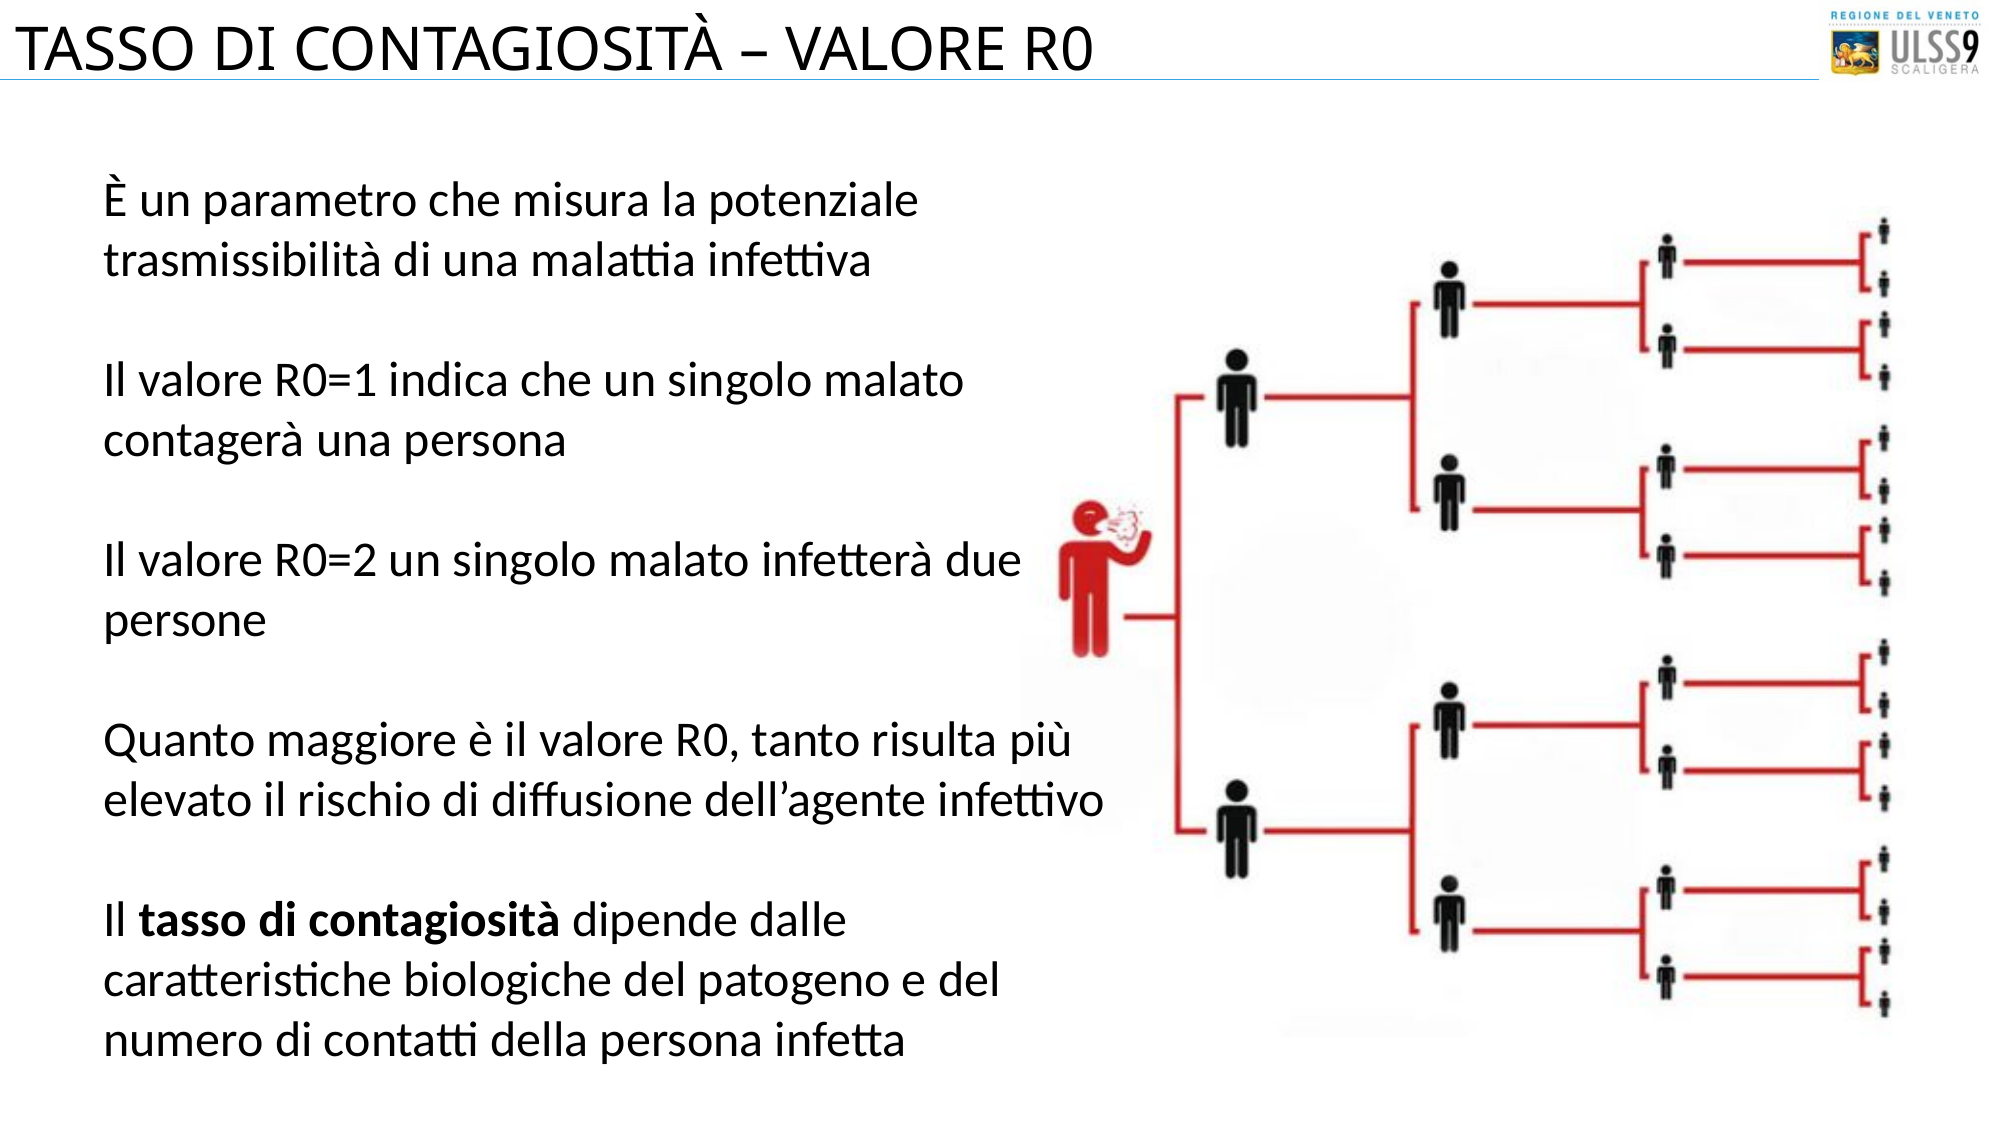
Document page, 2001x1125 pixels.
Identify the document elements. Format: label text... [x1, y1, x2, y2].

picture [1819, 0, 1990, 82]
text_box TASSO DI CONTAGIOSITÀ – VALORE R0 [0, 9, 1725, 84]
text_box È un parametro che misura la potenziale trasmissibilità di una malattia infettiva Il valore R0=1 indica che un singolo malato contagerà una persona Il valore R0=2 un singolo malato infetterà due persone Quanto maggiore è il valore R0, tanto risulta più elevato il rischio di diffusione dell’agente infettivo Il tasso di contagiosità dipende dalle caratteristiche biologiche del patogeno e del numero di contatti della persona infetta [88, 159, 1134, 1074]
picture [1020, 206, 1955, 1037]
